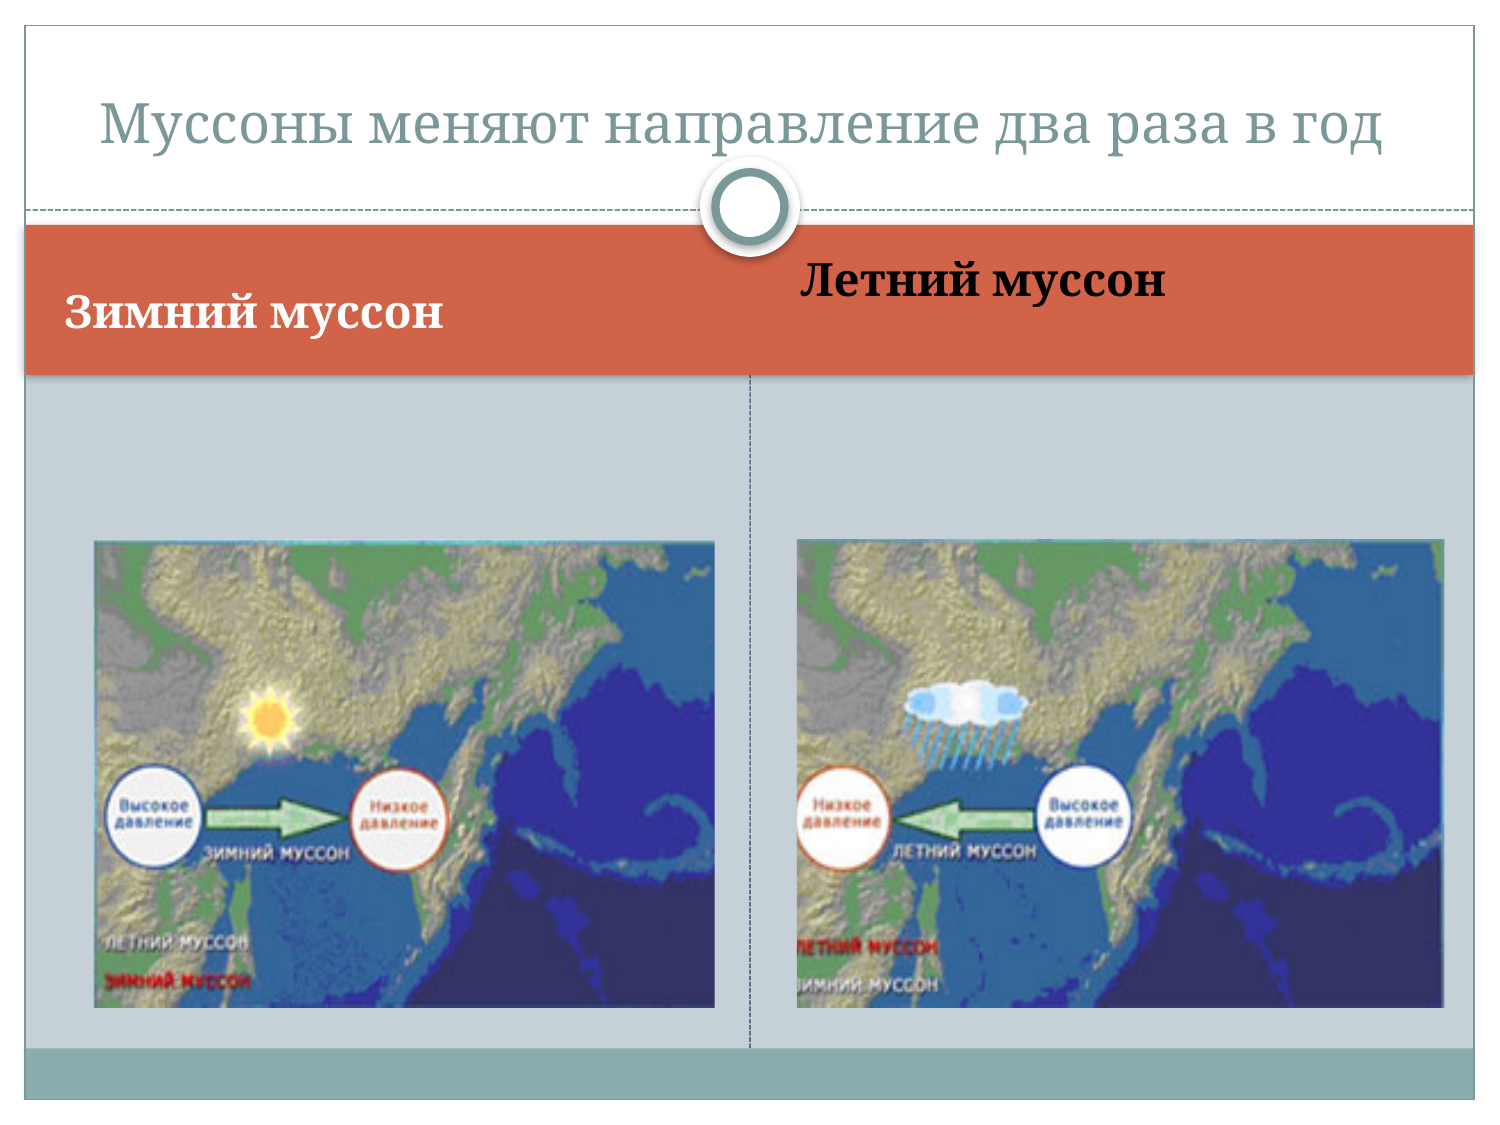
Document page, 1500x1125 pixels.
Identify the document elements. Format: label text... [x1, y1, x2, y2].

title Муссоны меняют направление два раза в год [49, 37, 1450, 162]
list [796, 538, 1445, 1008]
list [93, 538, 716, 1008]
list Зимний муссон [48, 249, 714, 371]
list Летний муссон [785, 249, 1450, 371]
